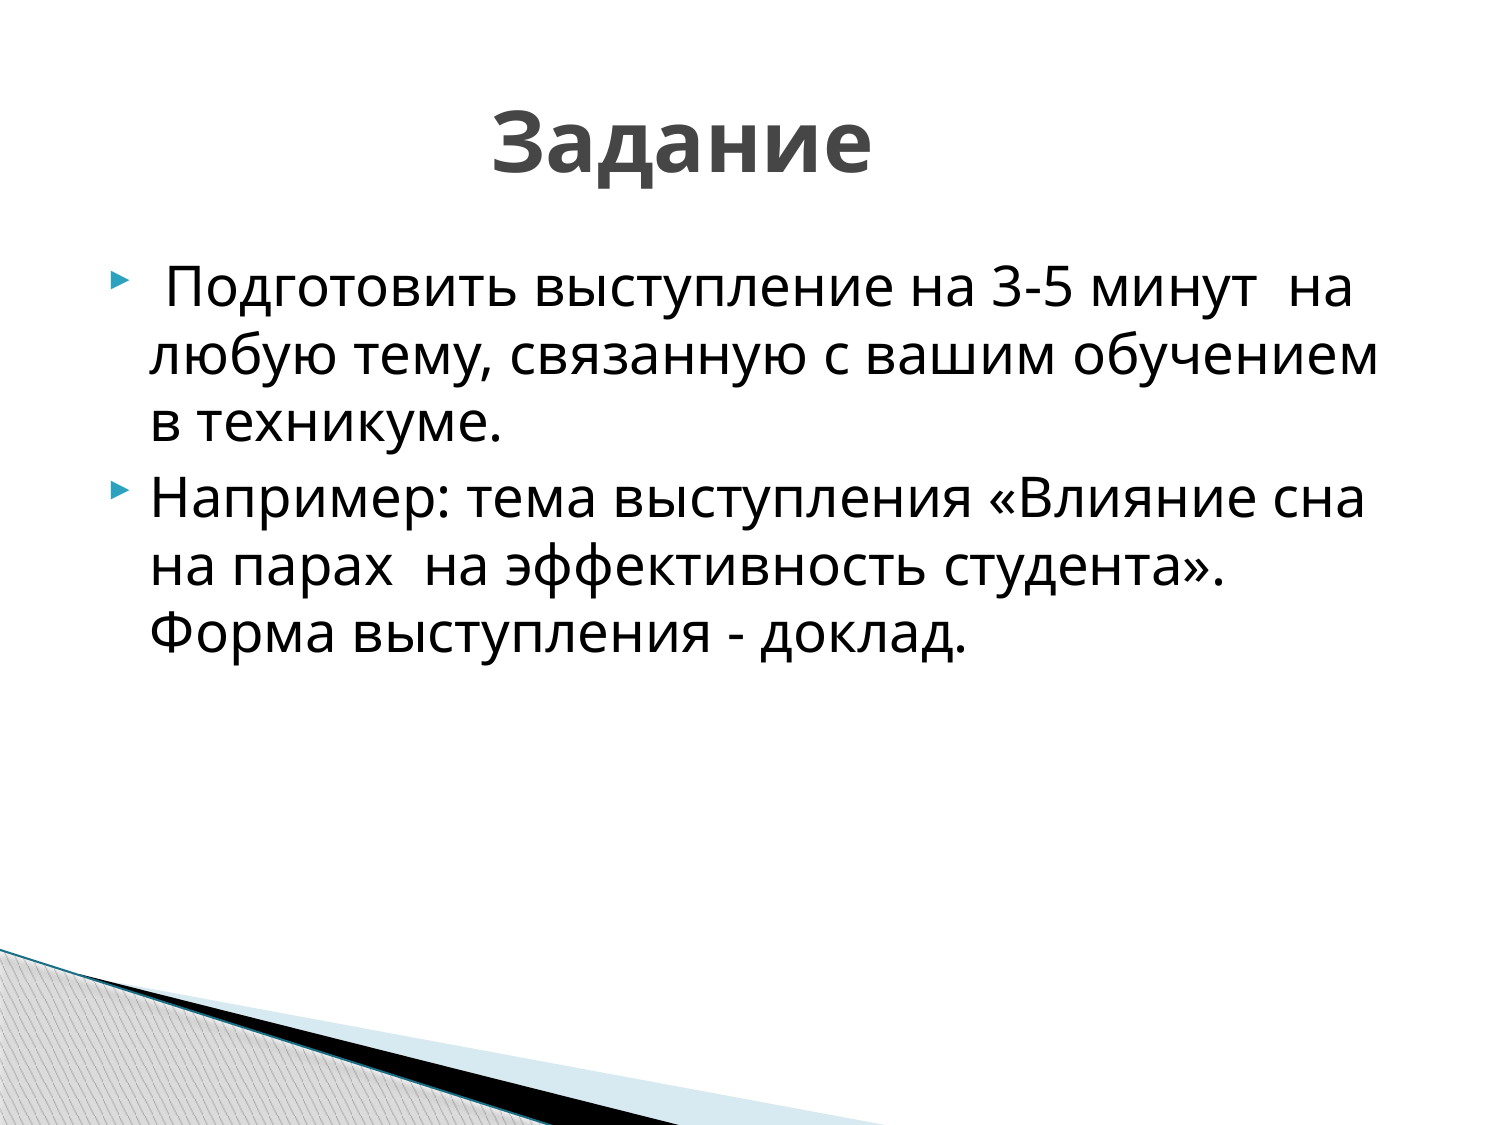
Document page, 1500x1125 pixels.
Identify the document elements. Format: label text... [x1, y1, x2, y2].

title Задание [75, 45, 1425, 233]
list Подготовить выступление на 3-5 минут на любую тему, связанную с вашим обучением в техникуме. Например: тема выступления «Влияние сна на парах на эффективность студента». Форма выступления - доклад. [75, 243, 1425, 986]
